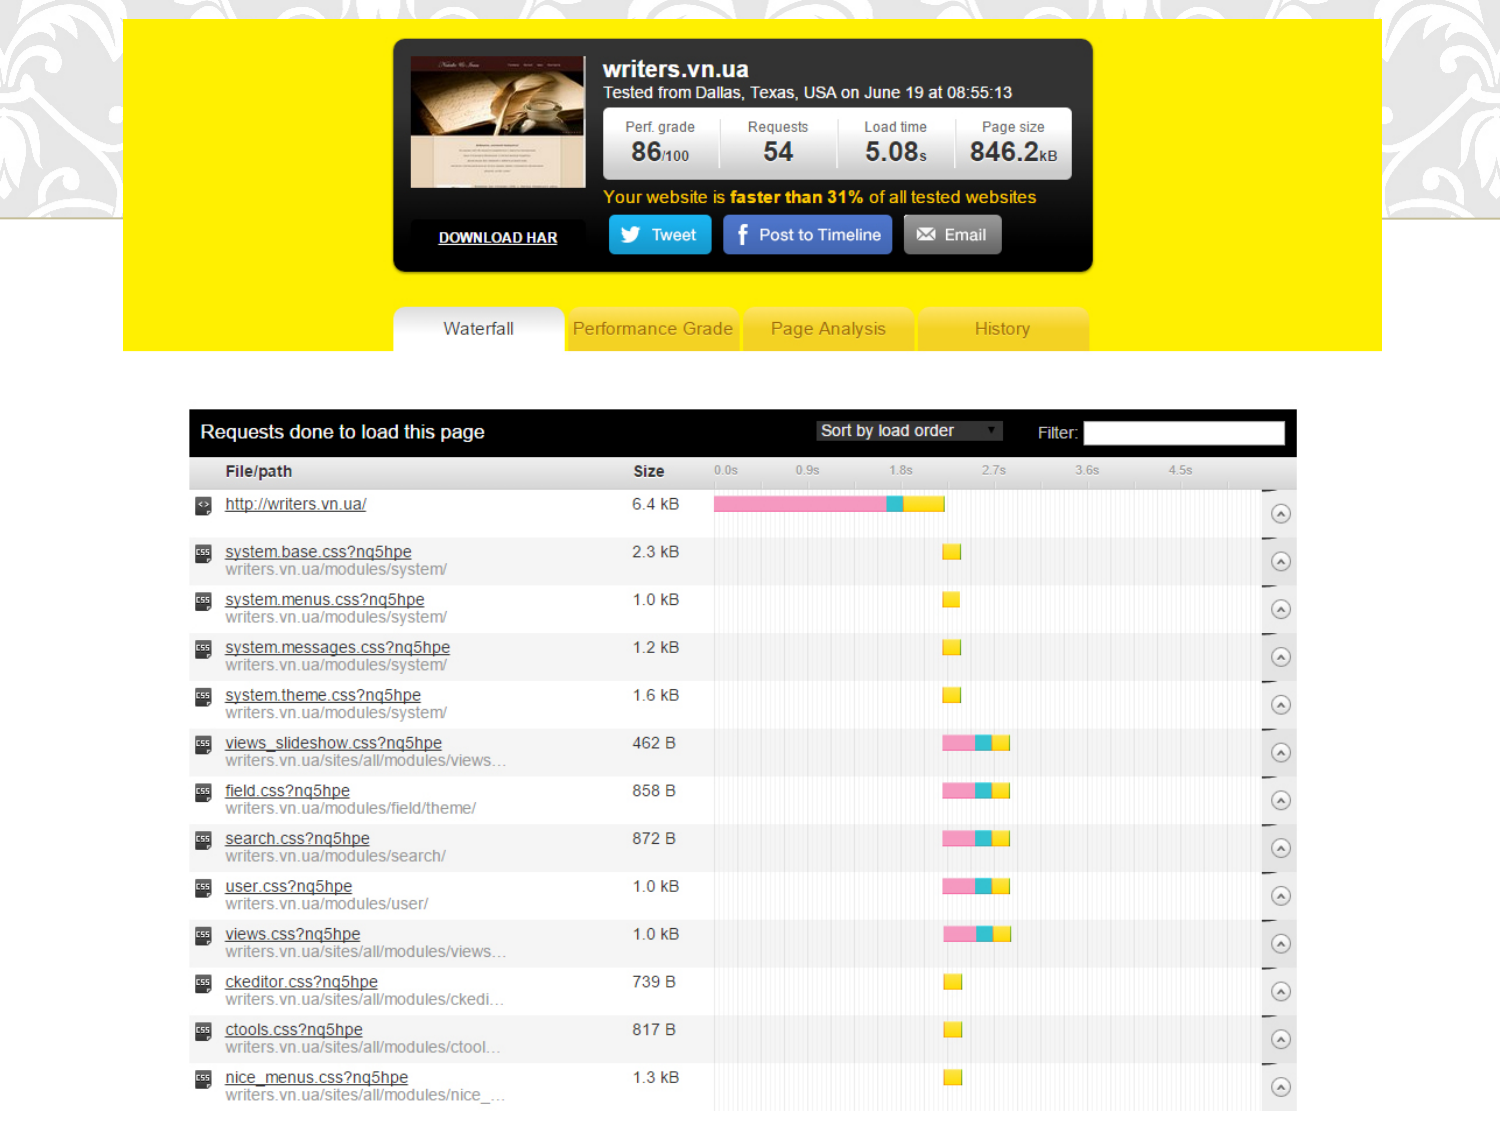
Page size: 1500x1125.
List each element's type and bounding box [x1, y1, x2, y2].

list [123, 18, 1382, 1111]
